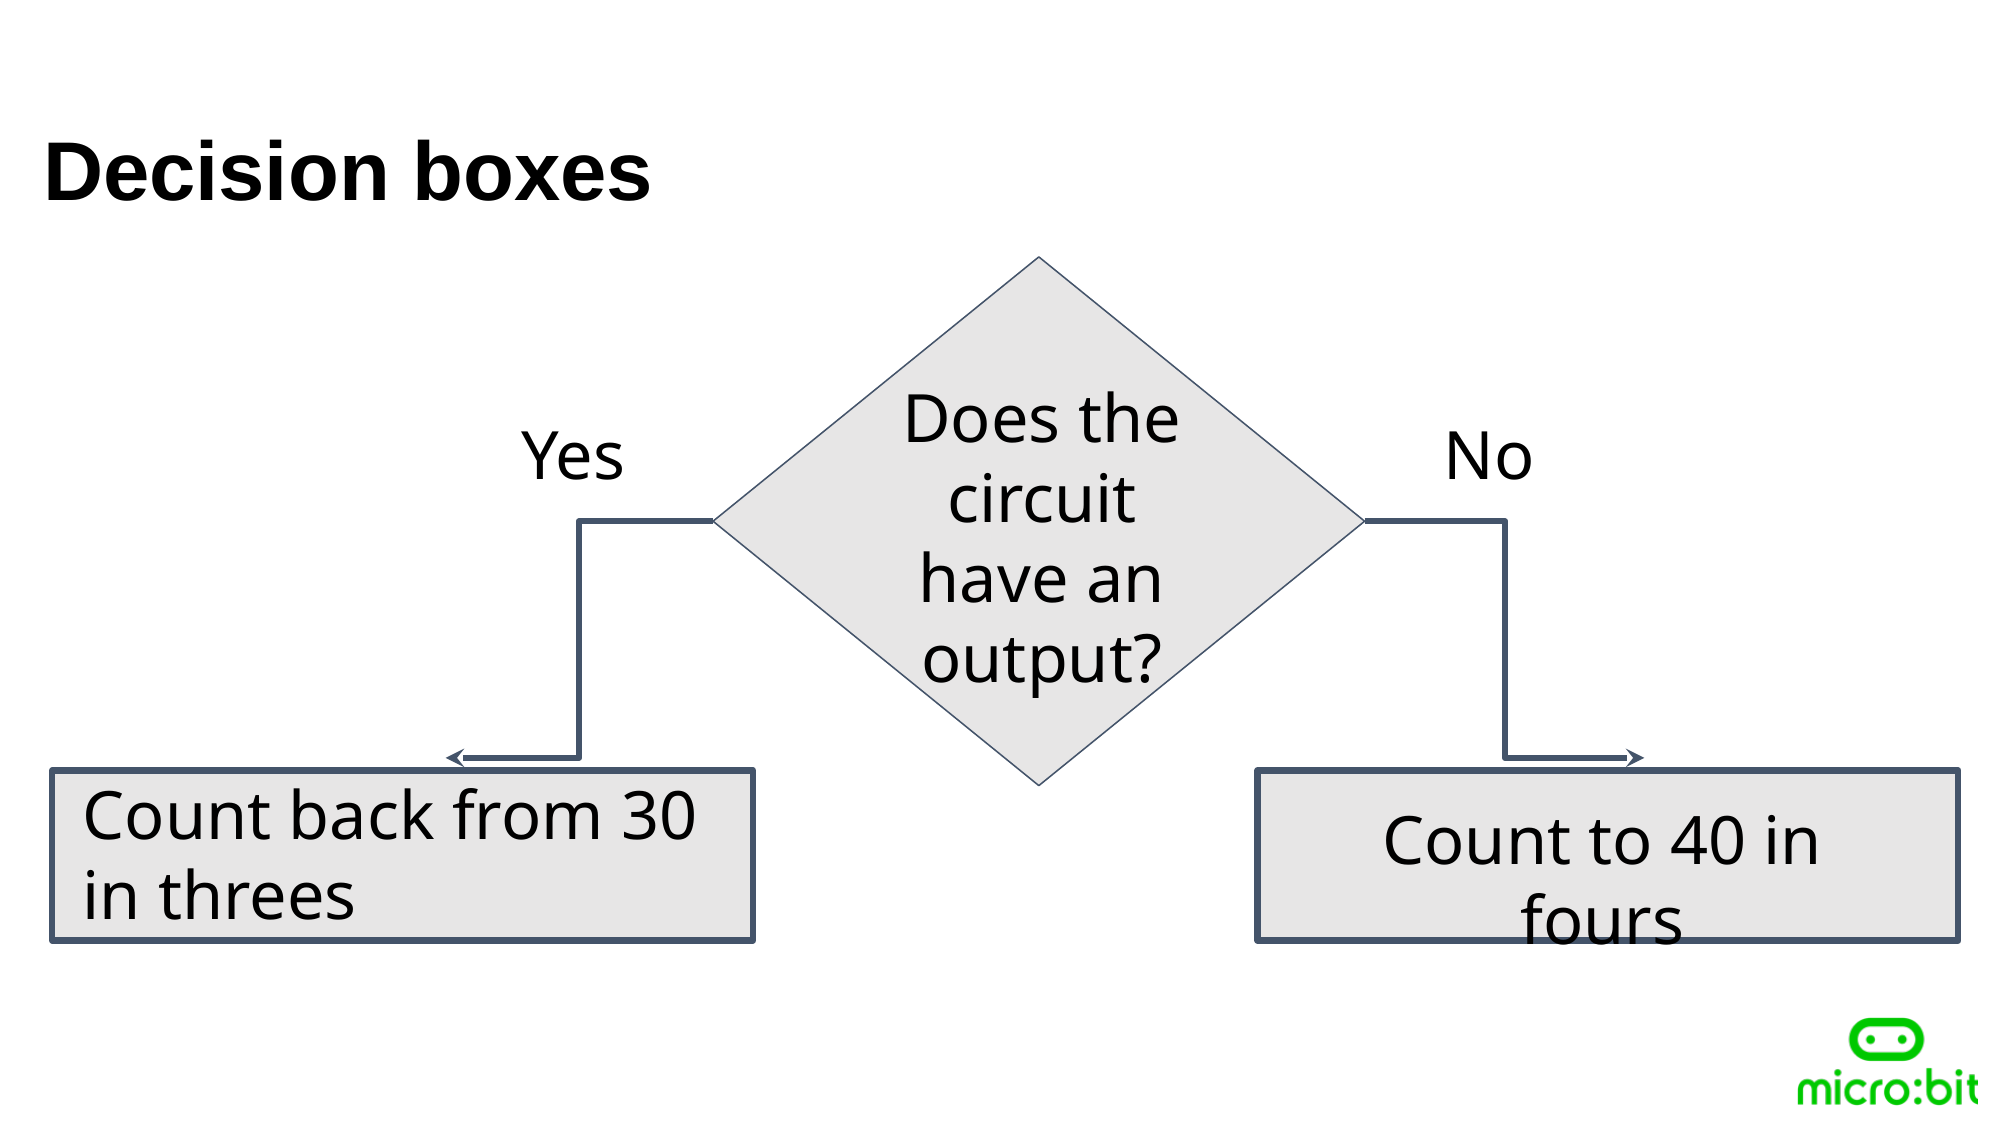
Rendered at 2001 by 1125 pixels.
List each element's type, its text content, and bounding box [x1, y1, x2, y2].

text_box [52, 770, 754, 941]
picture [1797, 1017, 1978, 1106]
text_box [714, 381, 1364, 786]
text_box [445, 520, 714, 759]
text_box Yes [506, 397, 650, 491]
text_box Decision boxes [28, 23, 1780, 847]
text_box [1364, 520, 1645, 759]
text_box Count back from 30 in threes [67, 757, 754, 851]
text_box Does the circuit have an output? [885, 360, 1199, 589]
text_box [911, 256, 1166, 360]
text_box [1257, 770, 1959, 941]
text_box Count to 40 in fours [1276, 782, 1929, 876]
text_box No [1428, 397, 1572, 491]
